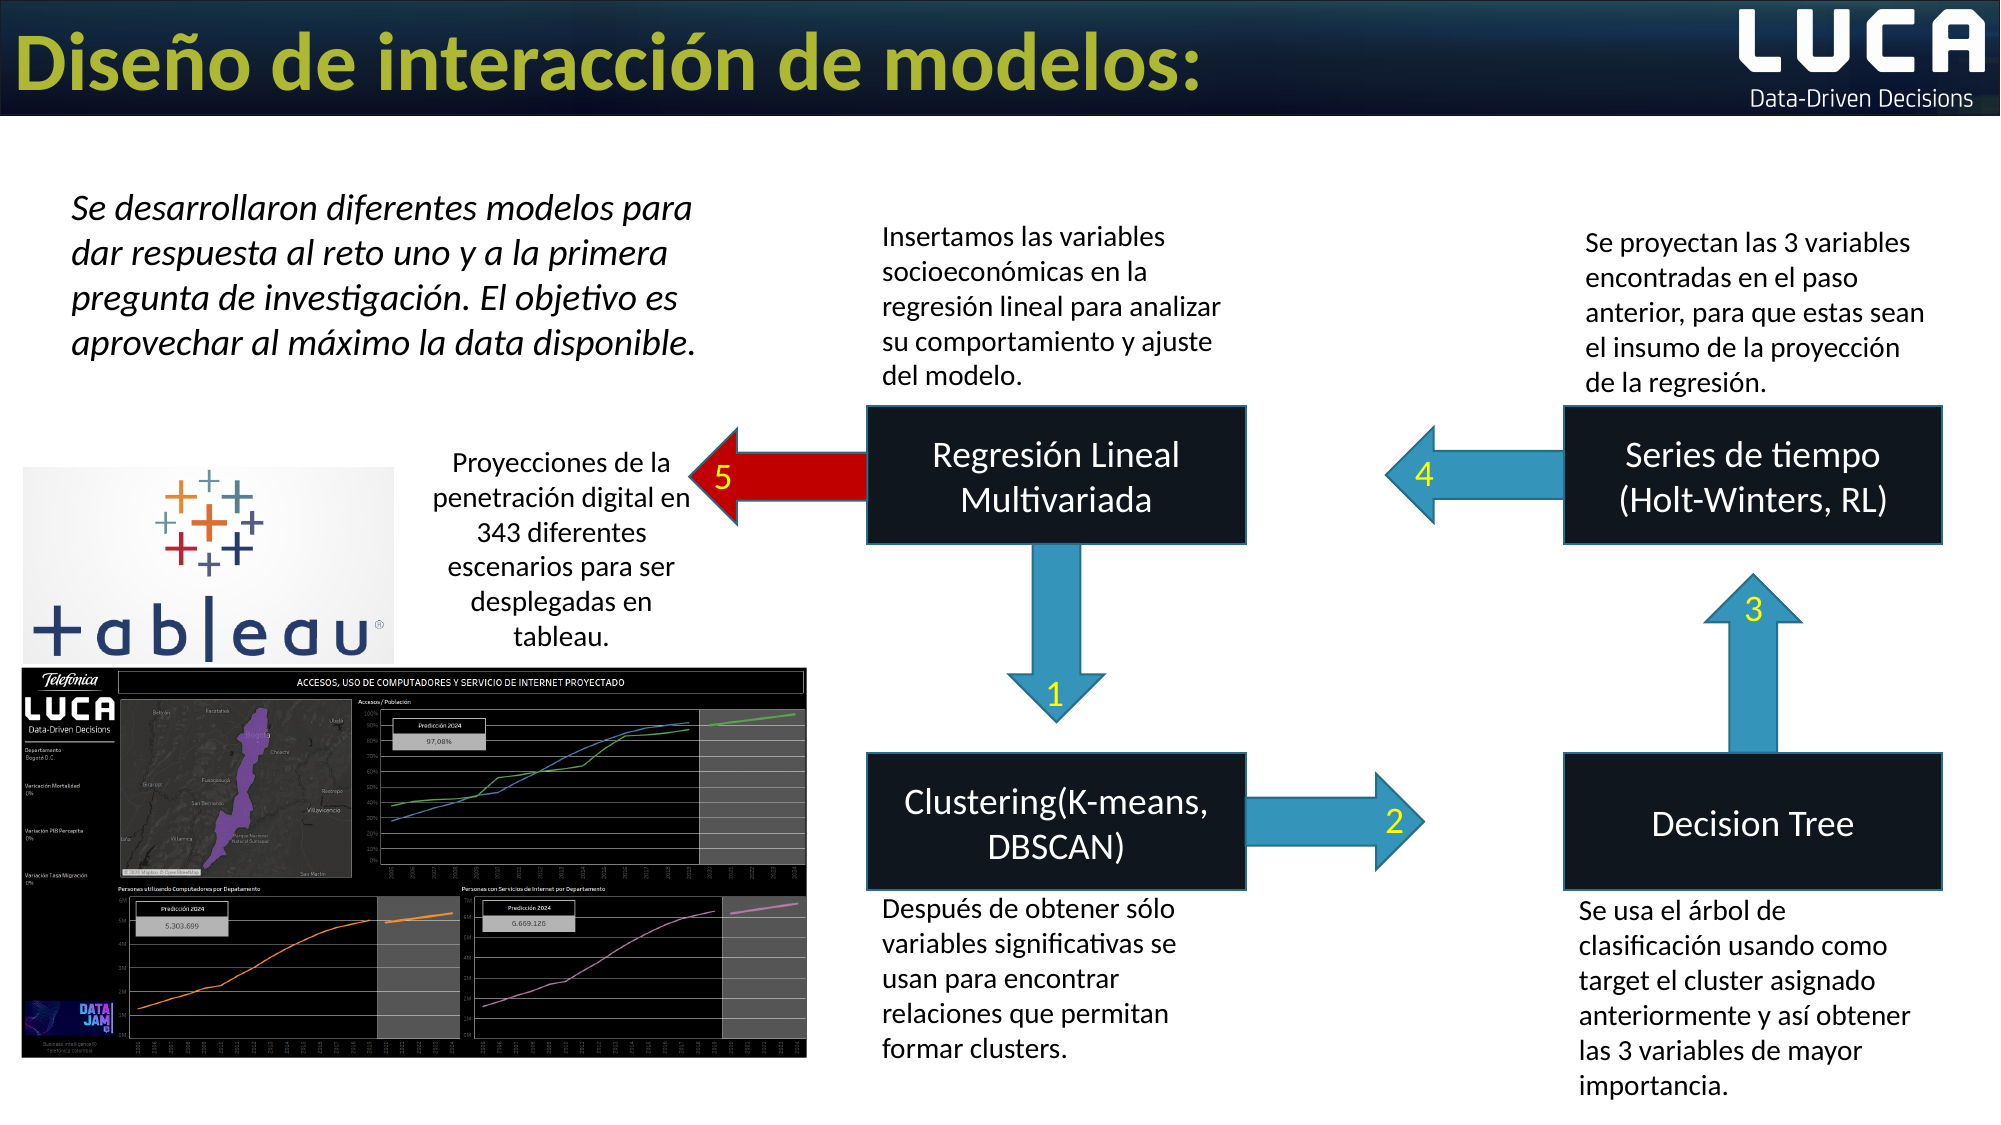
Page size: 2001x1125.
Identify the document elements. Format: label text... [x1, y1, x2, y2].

text_box [1006, 673, 1030, 698]
text_box [720, 426, 738, 444]
text_box Proyecciones de la penetración digital en 343 diferentes escenarios para ser desplegadas en tableau. [405, 435, 719, 661]
text_box 4 [1400, 441, 1461, 502]
text_box [719, 505, 738, 527]
text_box Se desarrollaron diferentes modelos para dar respuesta al reto uno y a la primera pregunta de investigación. El objetivo es aprovechar al máximo la data disponible. [56, 176, 760, 371]
text_box [1461, 449, 1566, 500]
text_box [1411, 502, 1435, 526]
text_box [1791, 610, 1804, 624]
text_box Regresión Lineal Multivariada [866, 405, 1247, 545]
text_box [1702, 597, 1779, 754]
picture [17, 467, 810, 1061]
text_box [760, 451, 869, 502]
text_box Después de obtener sólo variables significativas se usan para encontrar relaciones que permitan formar clusters. [867, 881, 1246, 1072]
picture [0, 0, 2000, 117]
text_box Decision Tree [1563, 752, 1943, 891]
text_box [1092, 673, 1107, 689]
text_box [1375, 849, 1399, 872]
text_box Series de tiempo (Holt-Winters, RL) [1563, 405, 1943, 545]
text_box Se usa el árbol de clasificación usando como target el cluster asignado anteriormente y así obtener las 3 variables de mayor importancia. [1564, 883, 1943, 1109]
text_box [1375, 771, 1393, 789]
text_box Clustering(K-means, DBSCAN) [866, 752, 1247, 891]
text_box [1031, 542, 1082, 661]
text_box 5 [698, 444, 760, 505]
text_box 1 [1030, 661, 1092, 722]
text_box 3 [1729, 576, 1791, 637]
text_box Insertamos las variables socioeconómicas en la regresión lineal para analizar su comportamiento y ajuste del modelo. [867, 209, 1246, 400]
text_box 2 [1370, 789, 1431, 849]
text_box [1384, 459, 1400, 491]
text_box Se proyectan las 3 variables encontradas en el paso anterior, para que estas sean el insumo de la proyección de la regresión. [1570, 215, 1949, 406]
text_box [1244, 796, 1370, 847]
text_box [1418, 424, 1435, 441]
